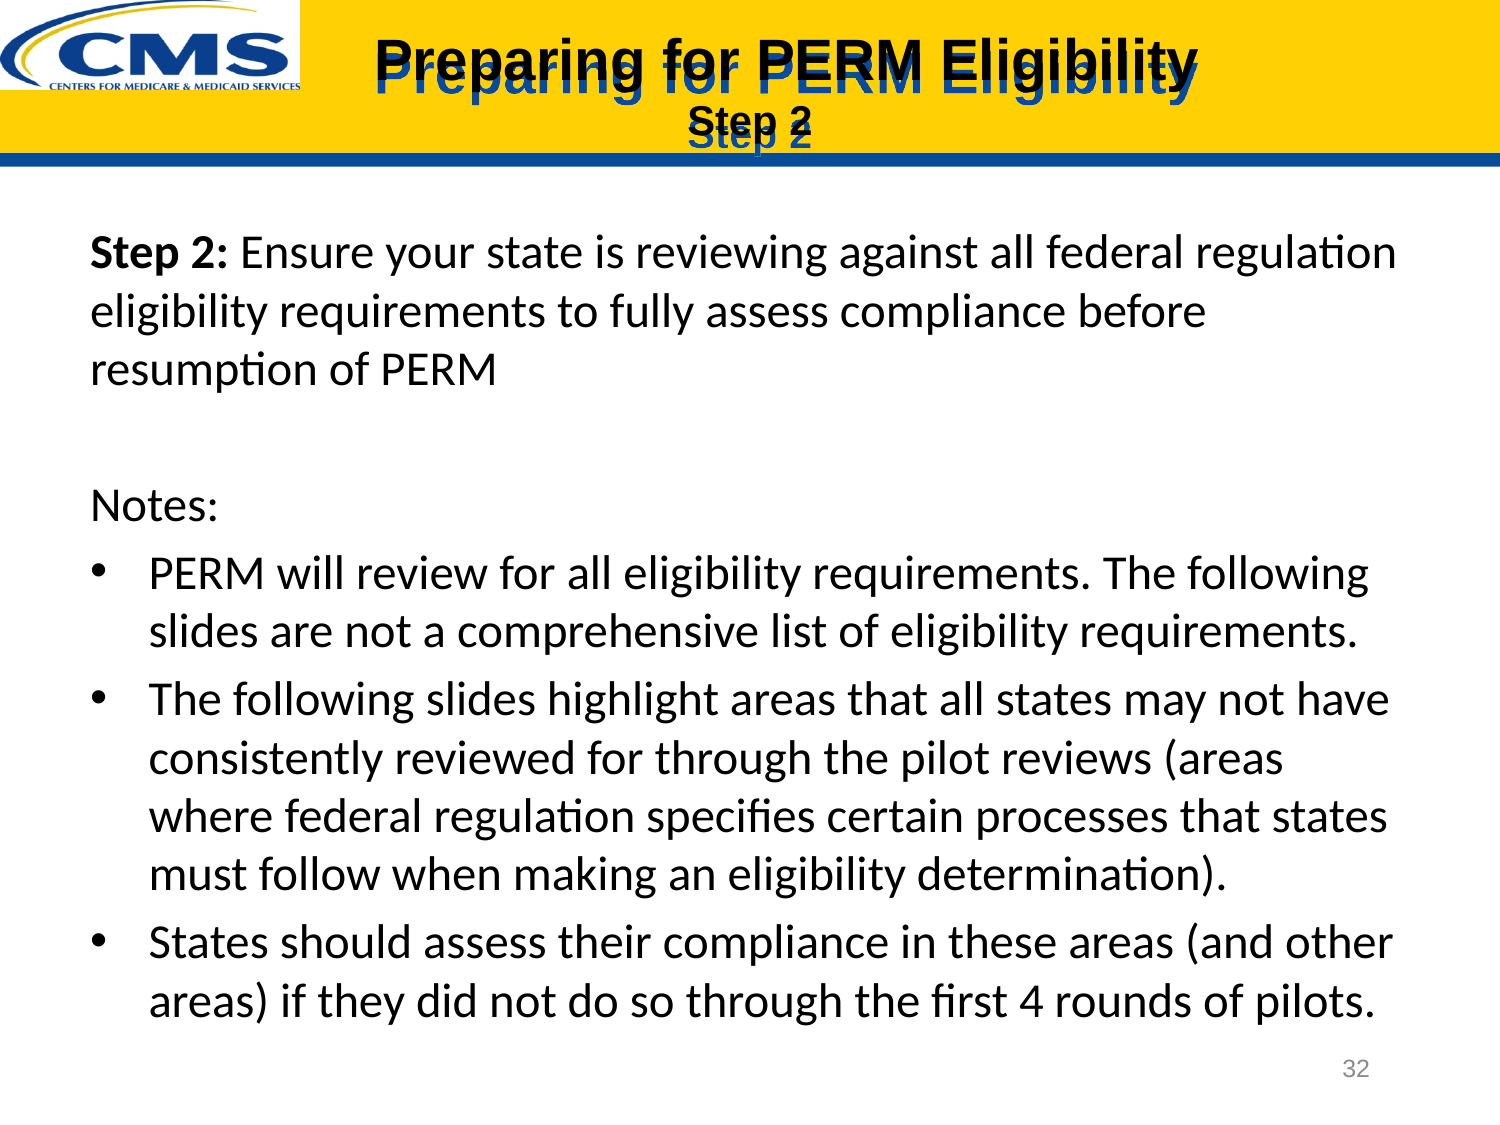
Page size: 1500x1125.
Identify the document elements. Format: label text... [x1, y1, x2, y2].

list Step 2: Ensure your state is reviewing against all federal regulation eligibility requirements to fully assess compliance before resumption of PERM Notes: PERM will review for all eligibility requirements. The following slides are not a comprehensive list of eligibility requirements. The following slides highlight areas that all states may not have consistently reviewed for through the pilot reviews (areas where federal regulation specifies certain processes that states must follow when making an eligibility determination). States should assess their compliance in these areas (and other areas) if they did not do so through the first 4 rounds of pilots. [75, 212, 1425, 1038]
slide_number 32 [1275, 1037, 1438, 1098]
title Preparing for PERM Eligibility Step 2 [0, 22, 1500, 137]
picture [0, 0, 300, 90]
